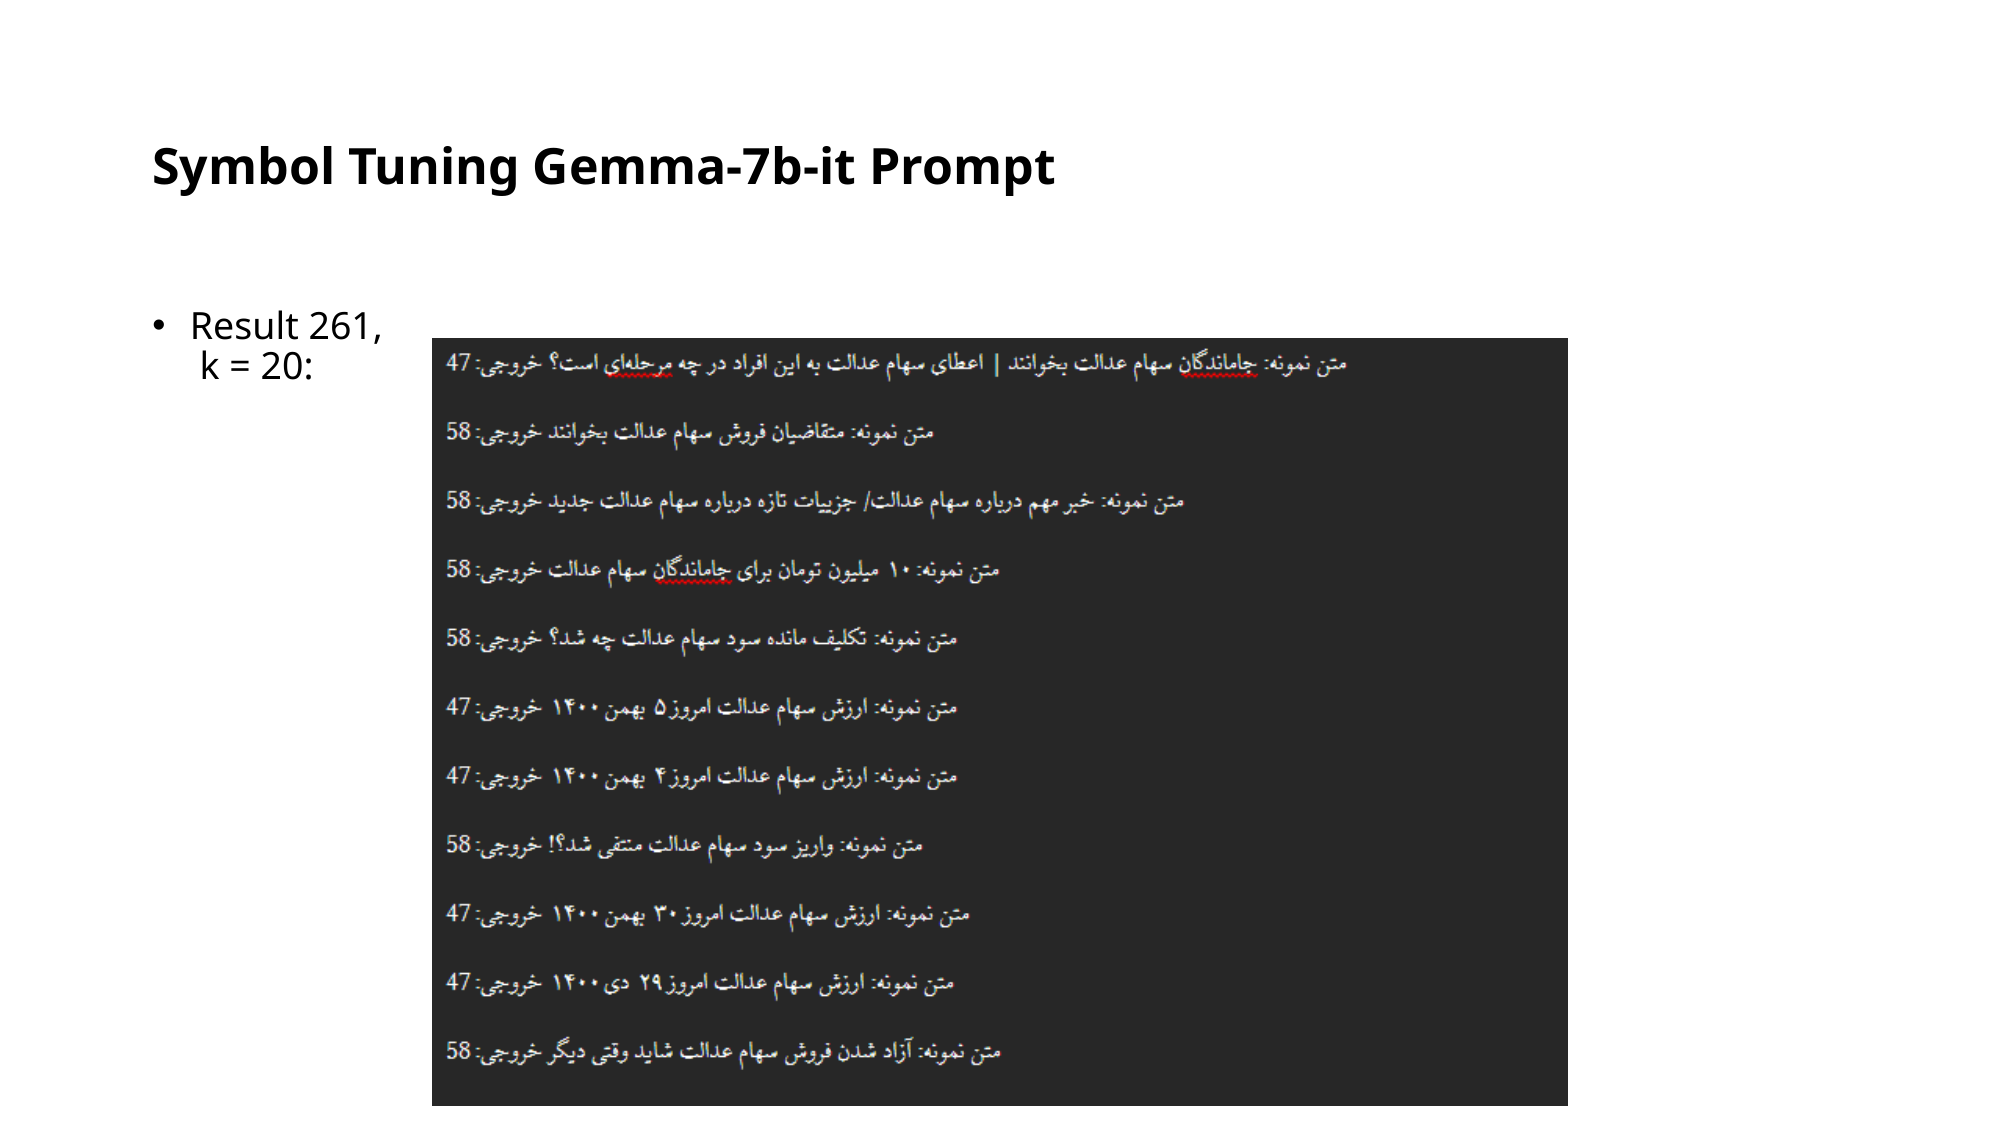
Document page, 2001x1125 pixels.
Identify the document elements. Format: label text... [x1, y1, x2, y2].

list Result 261, k = 20: [137, 299, 1863, 1014]
picture [432, 337, 1568, 1106]
title Symbol Tuning Gemma-7b-it Prompt [137, 59, 1863, 278]
